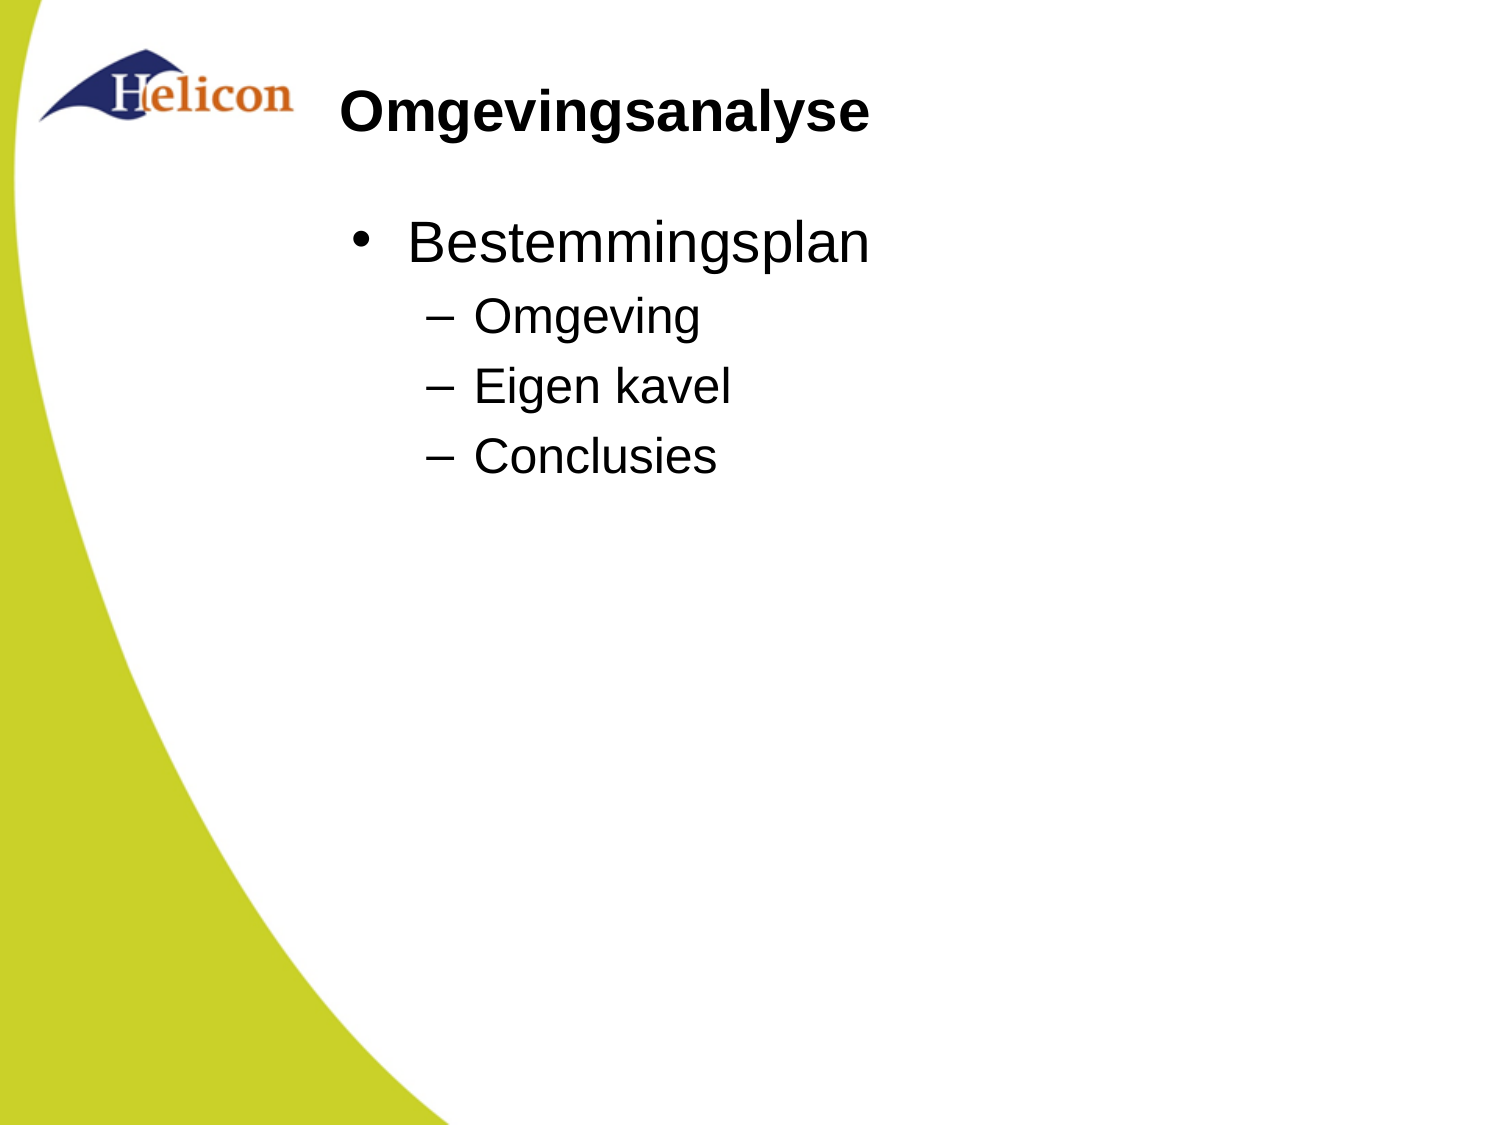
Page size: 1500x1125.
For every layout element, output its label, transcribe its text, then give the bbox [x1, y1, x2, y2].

title Omgevingsanalyse [324, 54, 1415, 161]
list Bestemmingsplan Omgeving Eigen kavel Conclusies [336, 196, 1425, 1005]
picture [0, 0, 1500, 1125]
